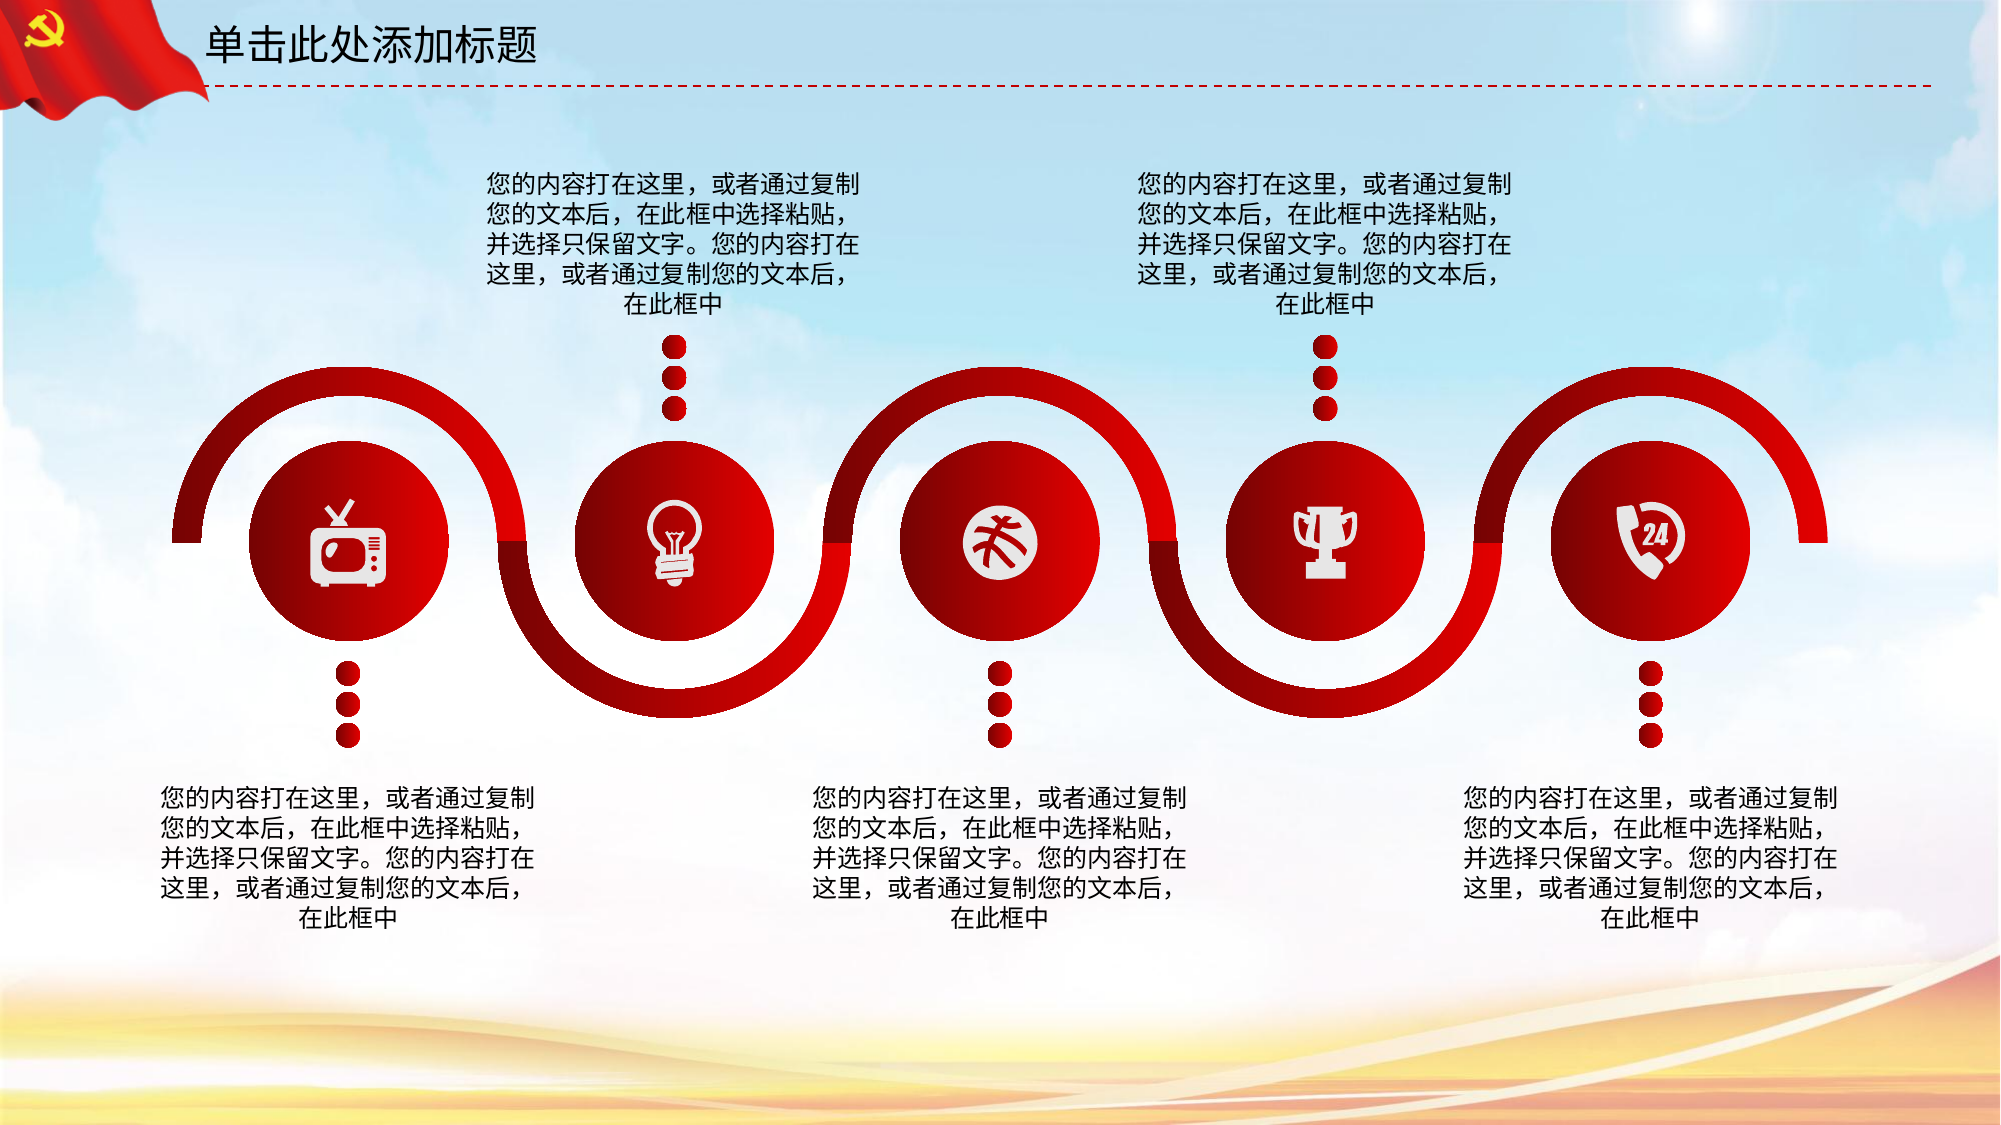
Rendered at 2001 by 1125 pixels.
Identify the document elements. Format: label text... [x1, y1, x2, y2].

picture [0, 0, 2001, 1125]
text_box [987, 661, 1013, 748]
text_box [574, 441, 775, 641]
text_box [172, 364, 1828, 721]
text_box 您的内容打在这里，或者通过复制您的文本后，在此框中选择粘贴，并选择只保留文字。您的内容打在这里，或者通过复制您的文本后，在此框中 [1441, 775, 1861, 940]
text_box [900, 441, 1100, 641]
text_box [1638, 661, 1664, 748]
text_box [249, 441, 449, 641]
text_box 您的内容打在这里，或者通过复制您的文本后，在此框中选择粘贴，并选择只保留文字。您的内容打在这里，或者通过复制您的文本后，在此框中 [138, 775, 558, 940]
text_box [1313, 334, 1338, 421]
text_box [1225, 441, 1426, 641]
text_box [1550, 441, 1751, 641]
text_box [335, 661, 361, 748]
text_box 您的内容打在这里，或者通过复制您的文本后，在此框中选择粘贴，并选择只保留文字。您的内容打在这里，或者通过复制您的文本后，在此框中 [1115, 161, 1535, 326]
text_box 您的内容打在这里，或者通过复制您的文本后，在此框中选择粘贴，并选择只保留文字。您的内容打在这里，或者通过复制您的文本后，在此框中 [464, 161, 884, 326]
text_box 您的内容打在这里，或者通过复制您的文本后，在此框中选择粘贴，并选择只保留文字。您的内容打在这里，或者通过复制您的文本后，在此框中 [790, 775, 1210, 940]
title 单击此处添加标题 [222, 7, 583, 86]
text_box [662, 334, 687, 421]
